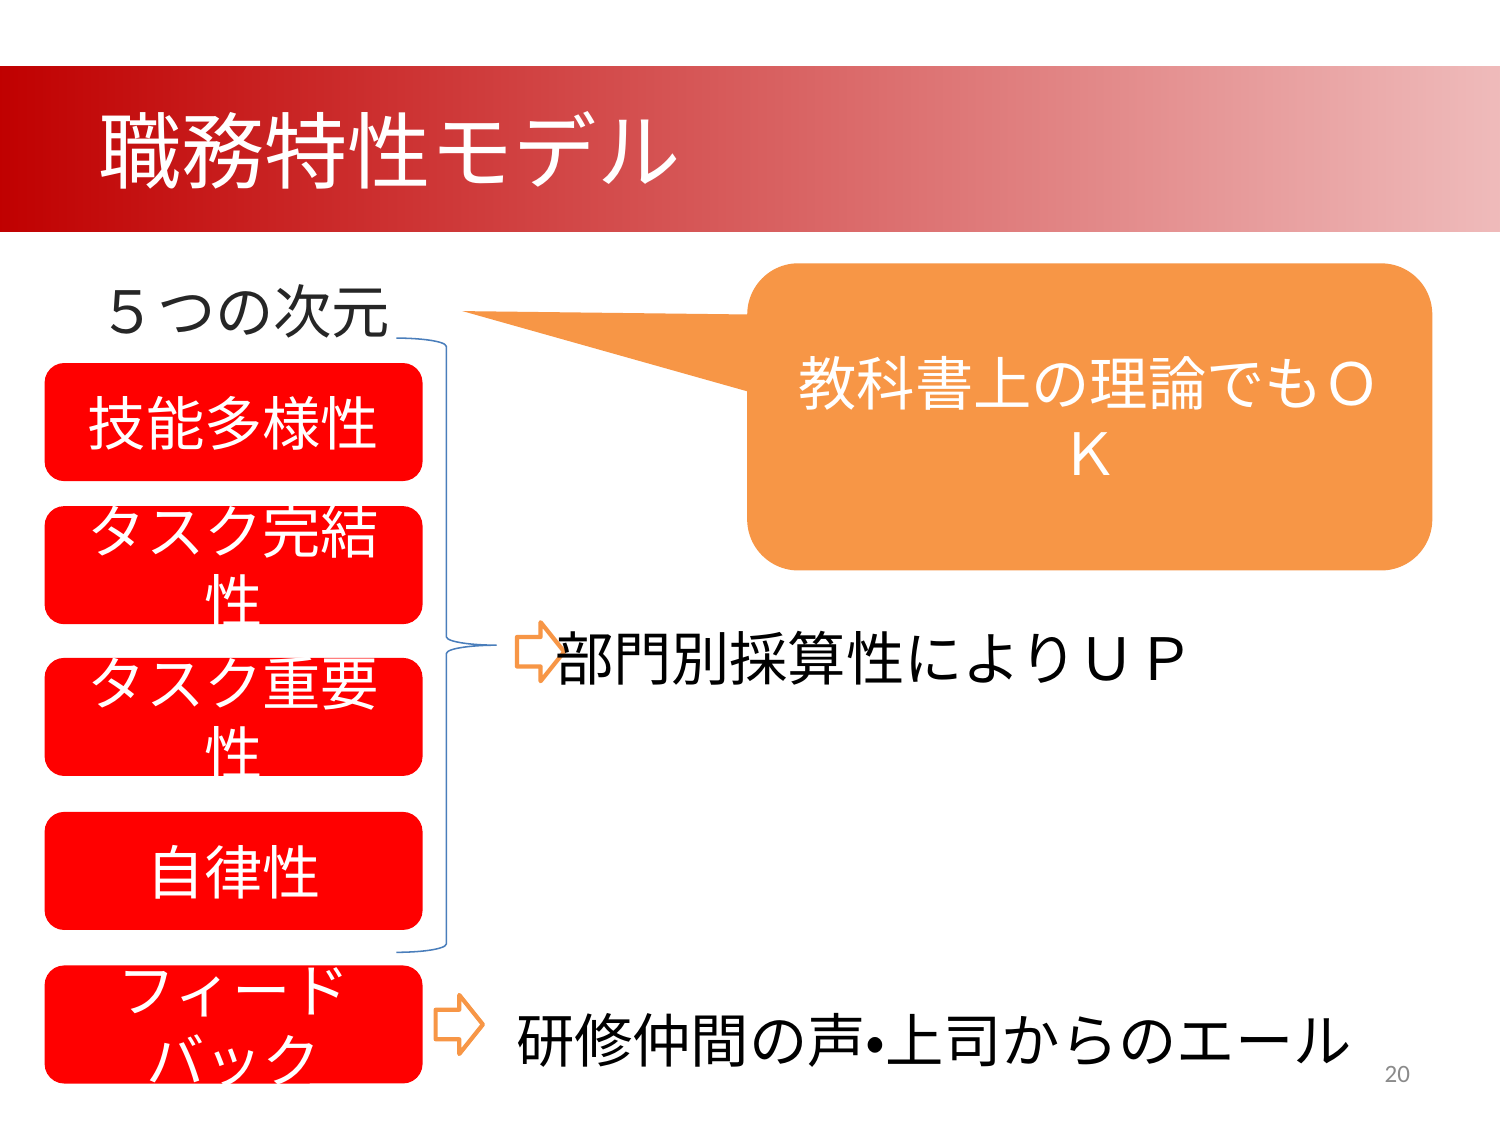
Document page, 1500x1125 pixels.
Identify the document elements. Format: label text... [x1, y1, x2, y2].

text_box 技能多様性 [42, 360, 396, 484]
text_box タスク重要性 [42, 655, 396, 779]
text_box [396, 337, 498, 954]
text_box 教科書上の理論でもＯＫ [460, 261, 1435, 573]
text_box 研修仲間の声・上司からのエール [501, 996, 1367, 1082]
text_box [514, 620, 540, 684]
text_box [433, 992, 485, 1056]
text_box 部門別採算性によりＵＰ [540, 615, 1210, 700]
text_box ５つの次元 [84, 267, 406, 353]
text_box 職務特性モデル [0, 64, 1500, 234]
text_box フィードバック [42, 963, 425, 1086]
slide_number 20 [1074, 1042, 1425, 1103]
text_box 自律性 [42, 809, 396, 933]
text_box タスク完結性 [42, 504, 396, 627]
